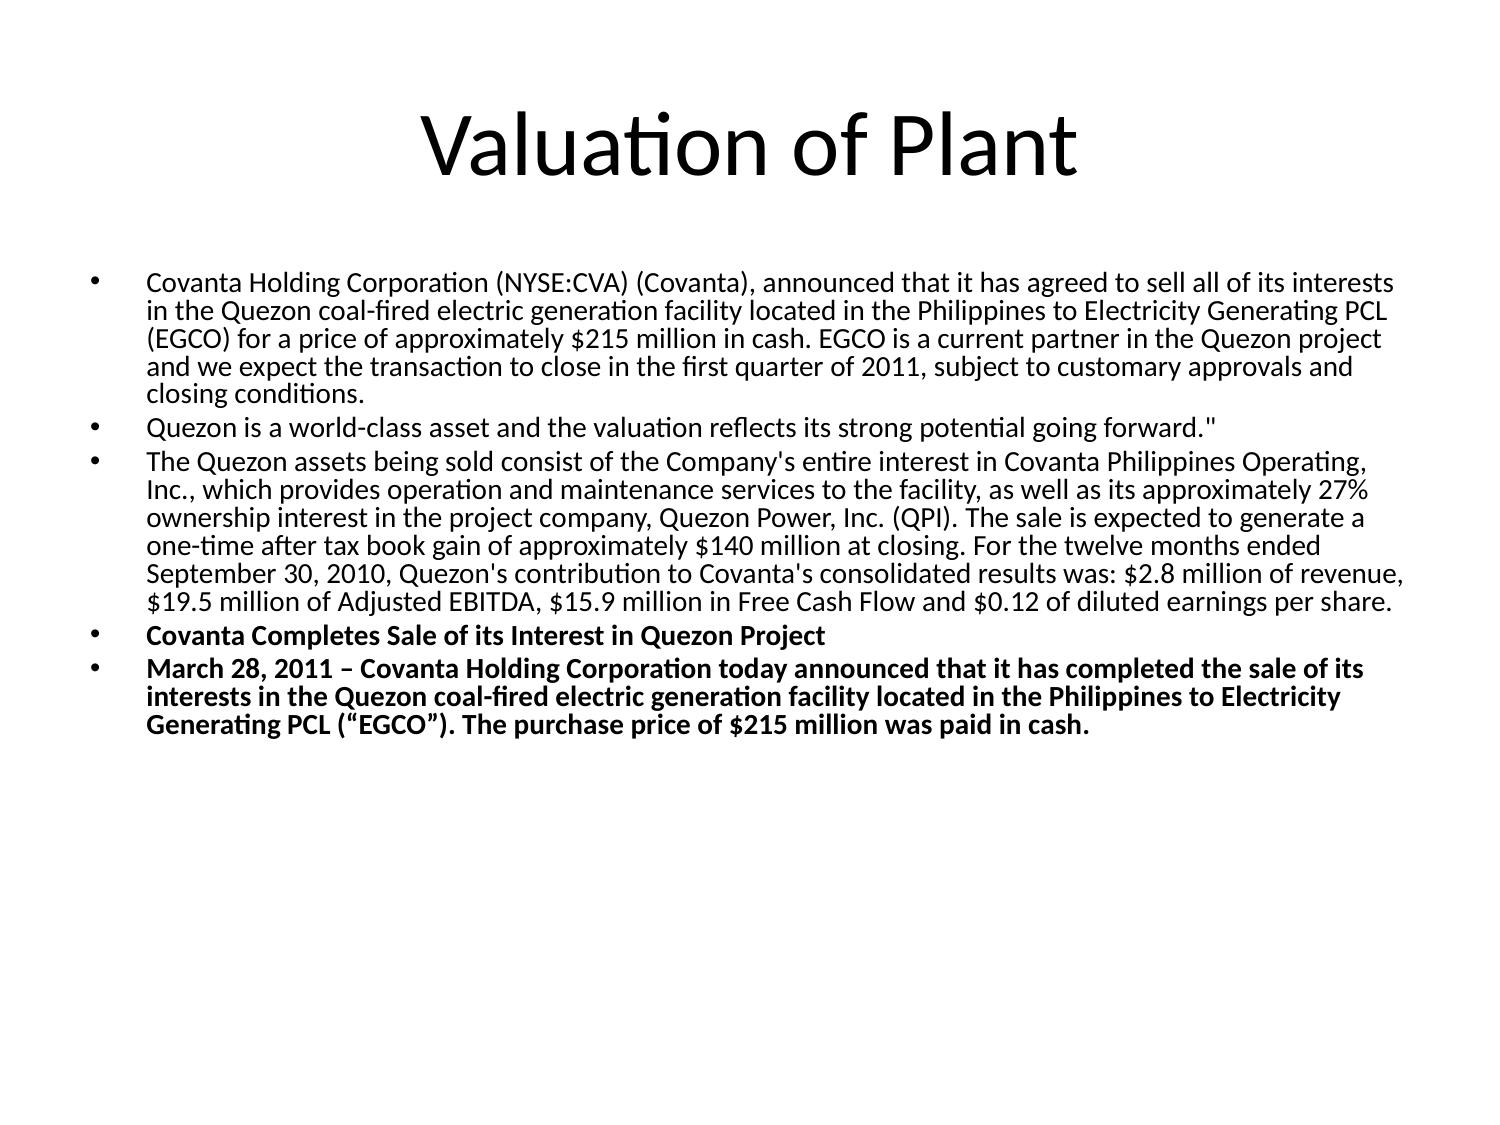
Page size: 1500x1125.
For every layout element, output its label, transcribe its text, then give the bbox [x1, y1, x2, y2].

title Valuation of Plant [75, 45, 1425, 233]
list Covanta Holding Corporation (NYSE:CVA) (Covanta), announced that it has agreed to sell all of its interests in the Quezon coal-fired electric generation facility located in the Philippines to Electricity Generating PCL (EGCO) for a price of approximately $215 million in cash. EGCO is a current partner in the Quezon project and we expect the transaction to close in the first quarter of 2011, subject to customary approvals and closing conditions. Quezon is a world-class asset and the valuation reflects its strong potential going forward." The Quezon assets being sold consist of the Company's entire interest in Covanta Philippines Operating, Inc., which provides operation and maintenance services to the facility, as well as its approximately 27% ownership interest in the project company, Quezon Power, Inc. (QPI). The sale is expected to generate a one-time after tax book gain of approximately $140 million at closing. For the twelve months ended September 30, 2010, Quezon's contribution to Covanta's consolidated results was: $2.8 million of revenue, $19.5 million of Adjusted EBITDA, $15.9 million in Free Cash Flow and $0.12 of diluted earnings per share. Covanta Completes Sale of its Interest in Quezon Project March 28, 2011 – Covanta Holding Corporation today announced that it has completed the sale of its interests in the Quezon coal-fired electric generation facility located in the Philippines to Electricity Generating PCL (“EGCO”). The purchase price of $215 million was paid in cash. [75, 262, 1425, 1005]
